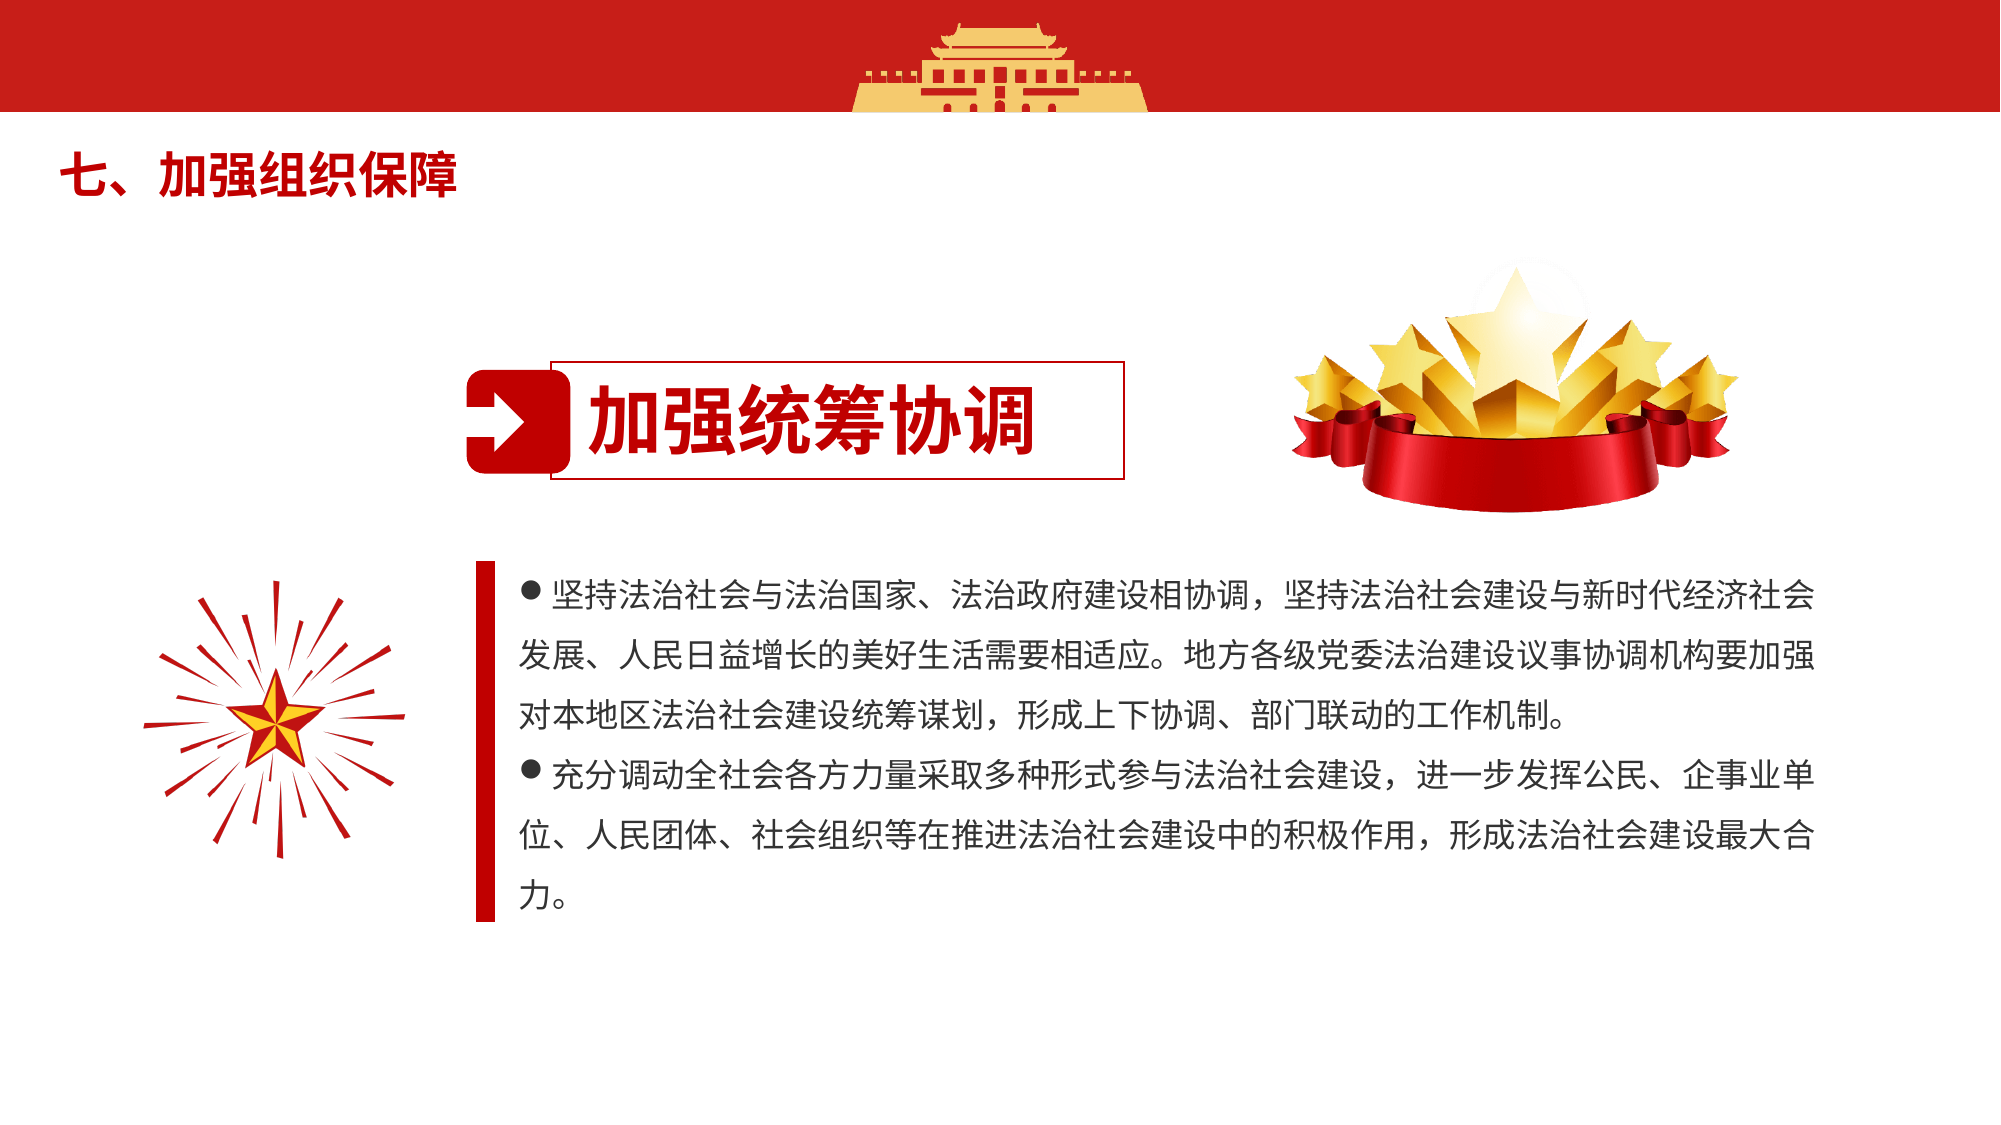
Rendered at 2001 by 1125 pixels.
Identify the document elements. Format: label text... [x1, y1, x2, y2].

picture [1260, 120, 1760, 620]
list 坚持法治社会与法治国家、法治政府建设相协调，坚持法治社会建设与新时代经济社会发展、人民日益增长的美好生活需要相适应。地方各级党委法治建设议事协调机构要加强对本地区法治社会建设统筹谋划，形成上下协调、部门联动的工作机制。 充分调动全社会各方力量采取多种形式参与法治社会建设，进一步发挥公民、企事业单位、人民团体、社会组织等在推进法治社会建设中的积极作用，形成法治社会建设最大合力。 [503, 546, 1839, 1125]
picture [86, 523, 467, 904]
picture [835, 0, 1165, 163]
text_box [476, 561, 495, 922]
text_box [464, 361, 1124, 479]
title 加强统筹协调 [572, 480, 1072, 491]
